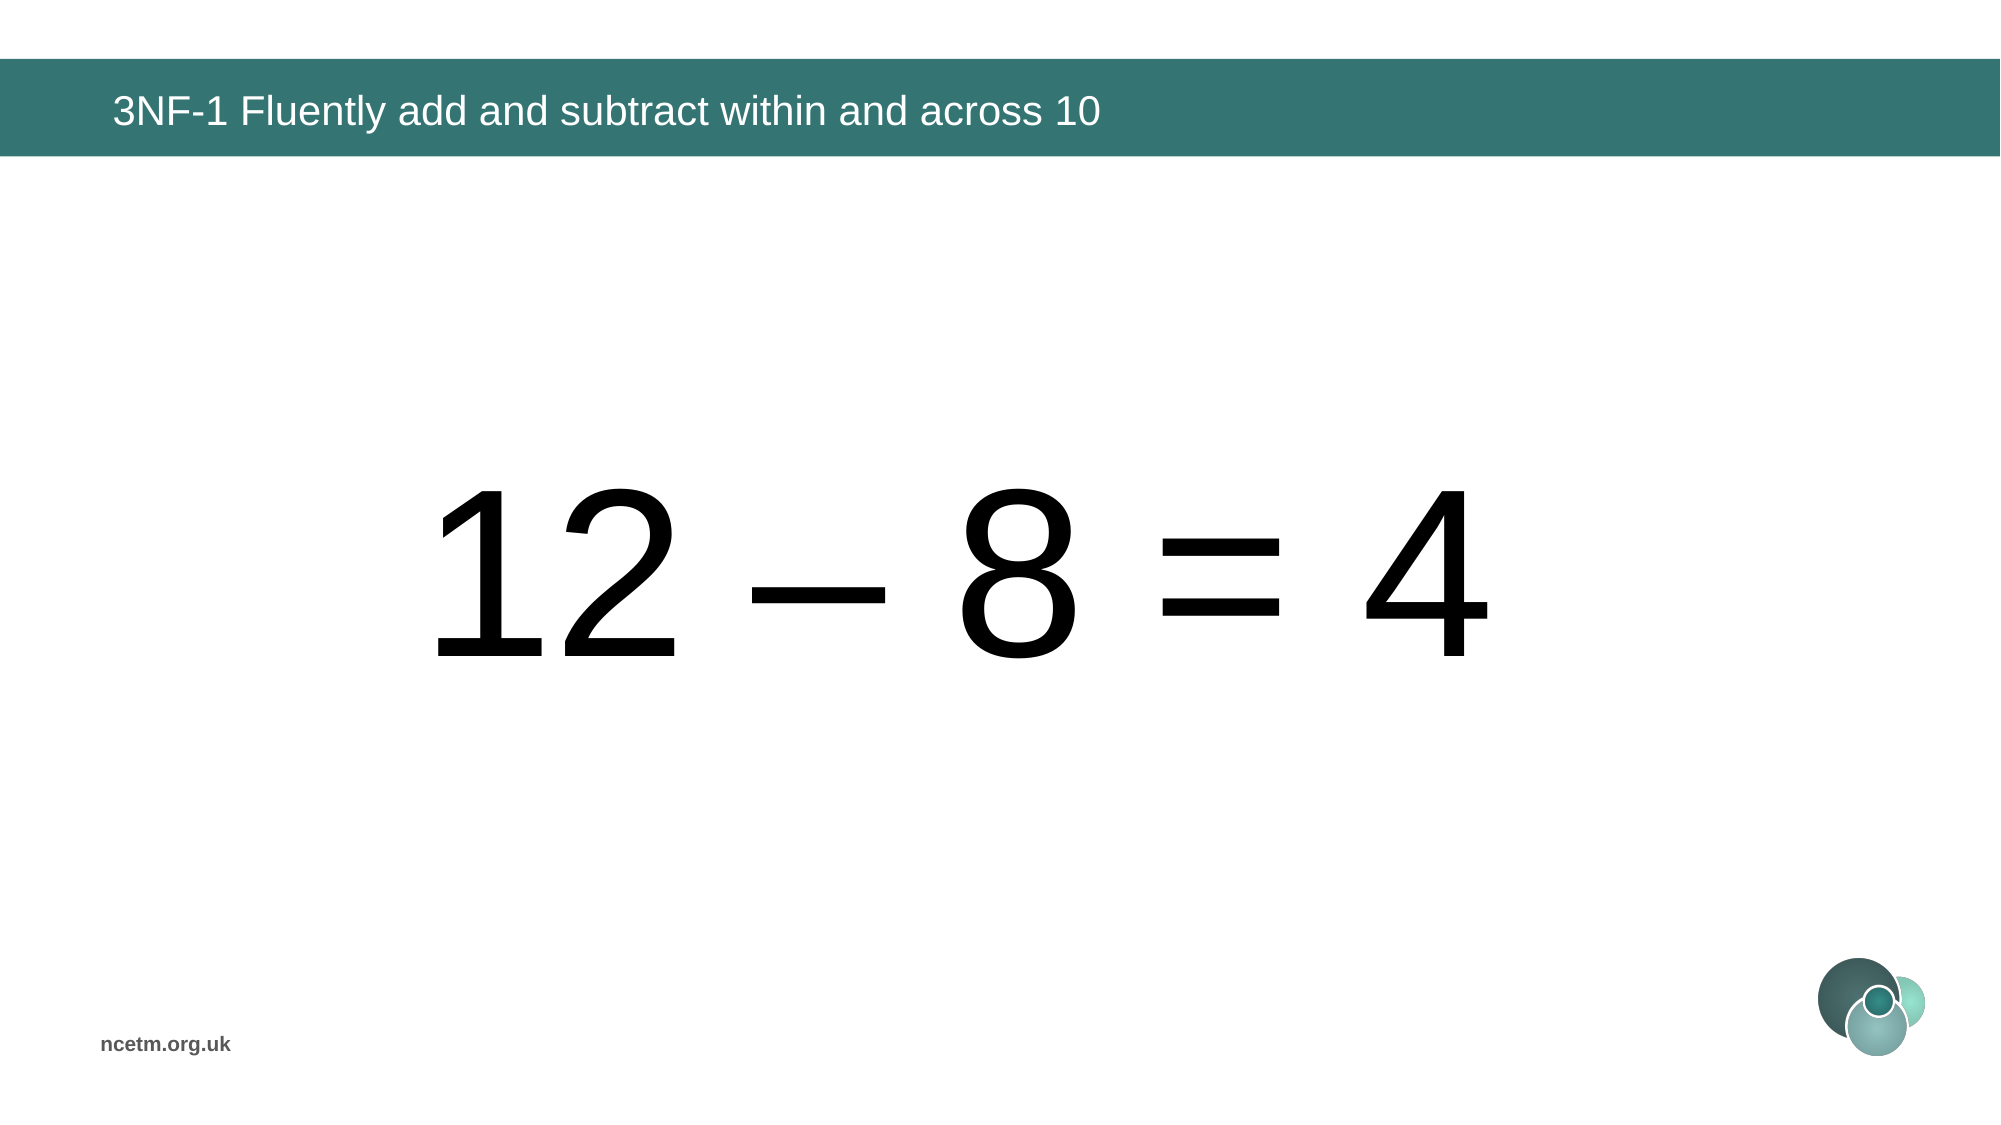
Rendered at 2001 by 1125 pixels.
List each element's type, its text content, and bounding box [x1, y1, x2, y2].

picture [1818, 958, 1925, 1056]
text_box 4 [1346, 409, 1510, 712]
title 3NF-1 Fluently add and subtract within and across 10 [97, 76, 1945, 147]
text_box 12 – 8 = [405, 409, 1346, 712]
